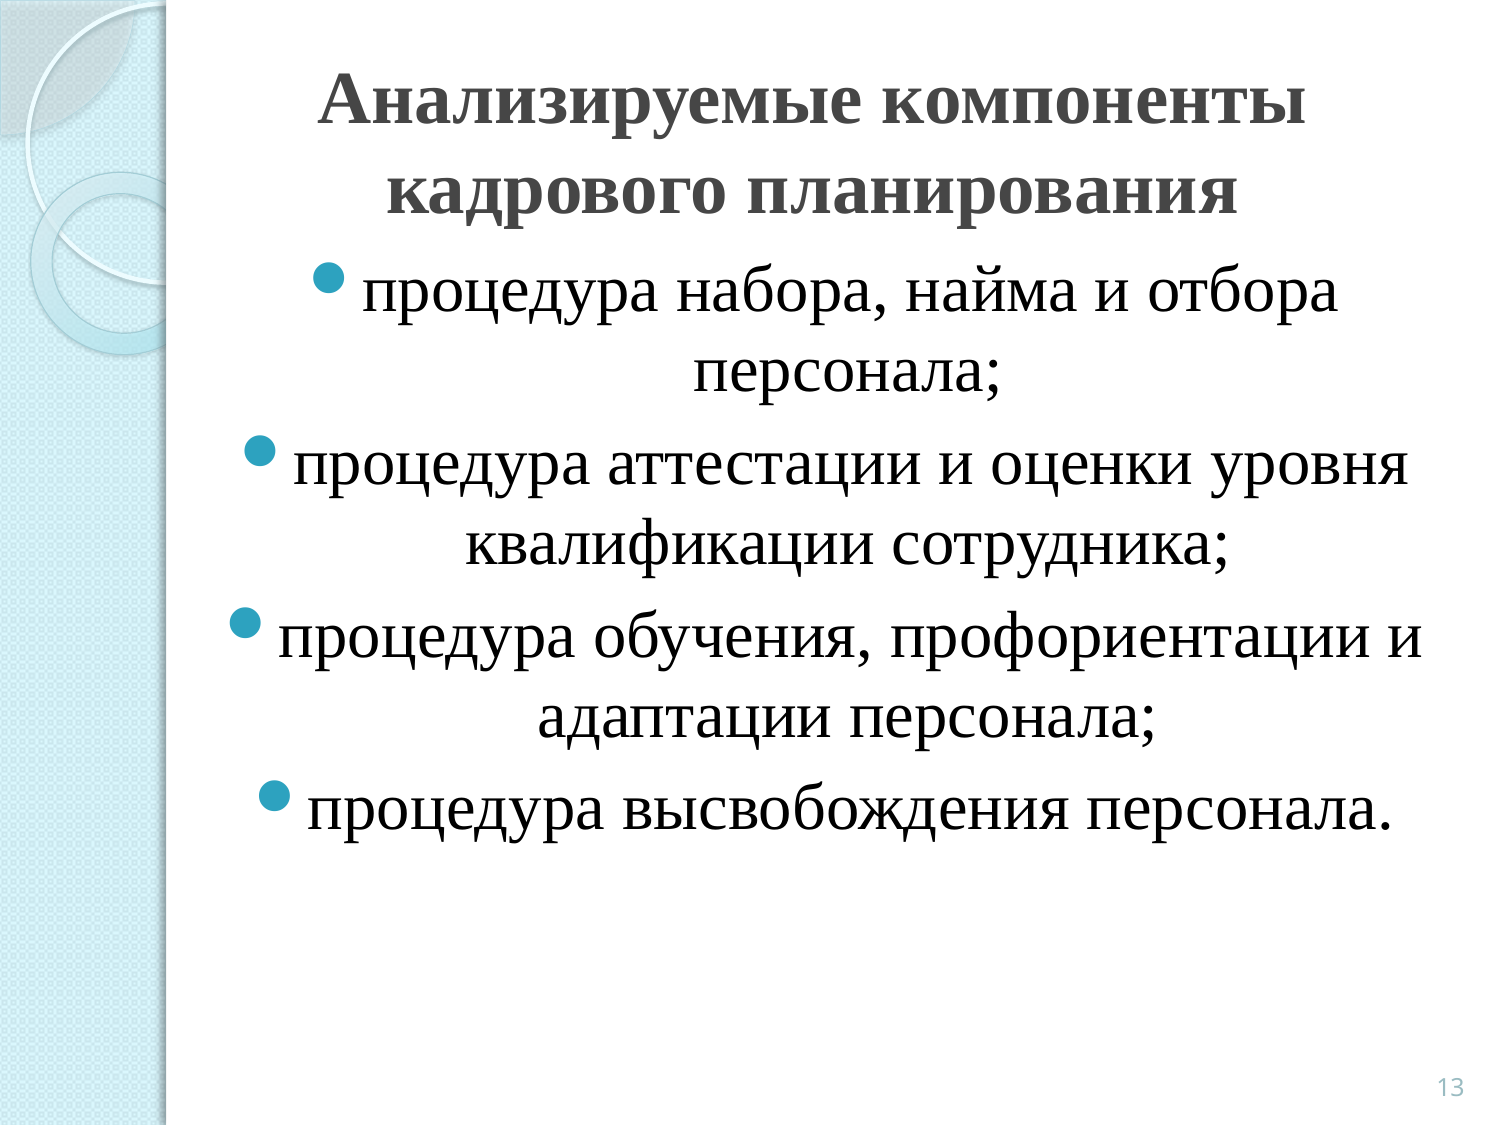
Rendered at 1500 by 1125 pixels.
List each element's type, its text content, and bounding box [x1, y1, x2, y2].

slide_number 13 [1413, 1034, 1488, 1113]
list процедура набора, найма и отбора персонала; процедура аттестации и оценки уровня квалификации сотрудника; процедура обучения, профориентации и адаптации персонала; процедура высвобождения персонала. [171, 237, 1466, 1025]
title Анализируемые компоненты кадрового планирования [159, 45, 1466, 233]
